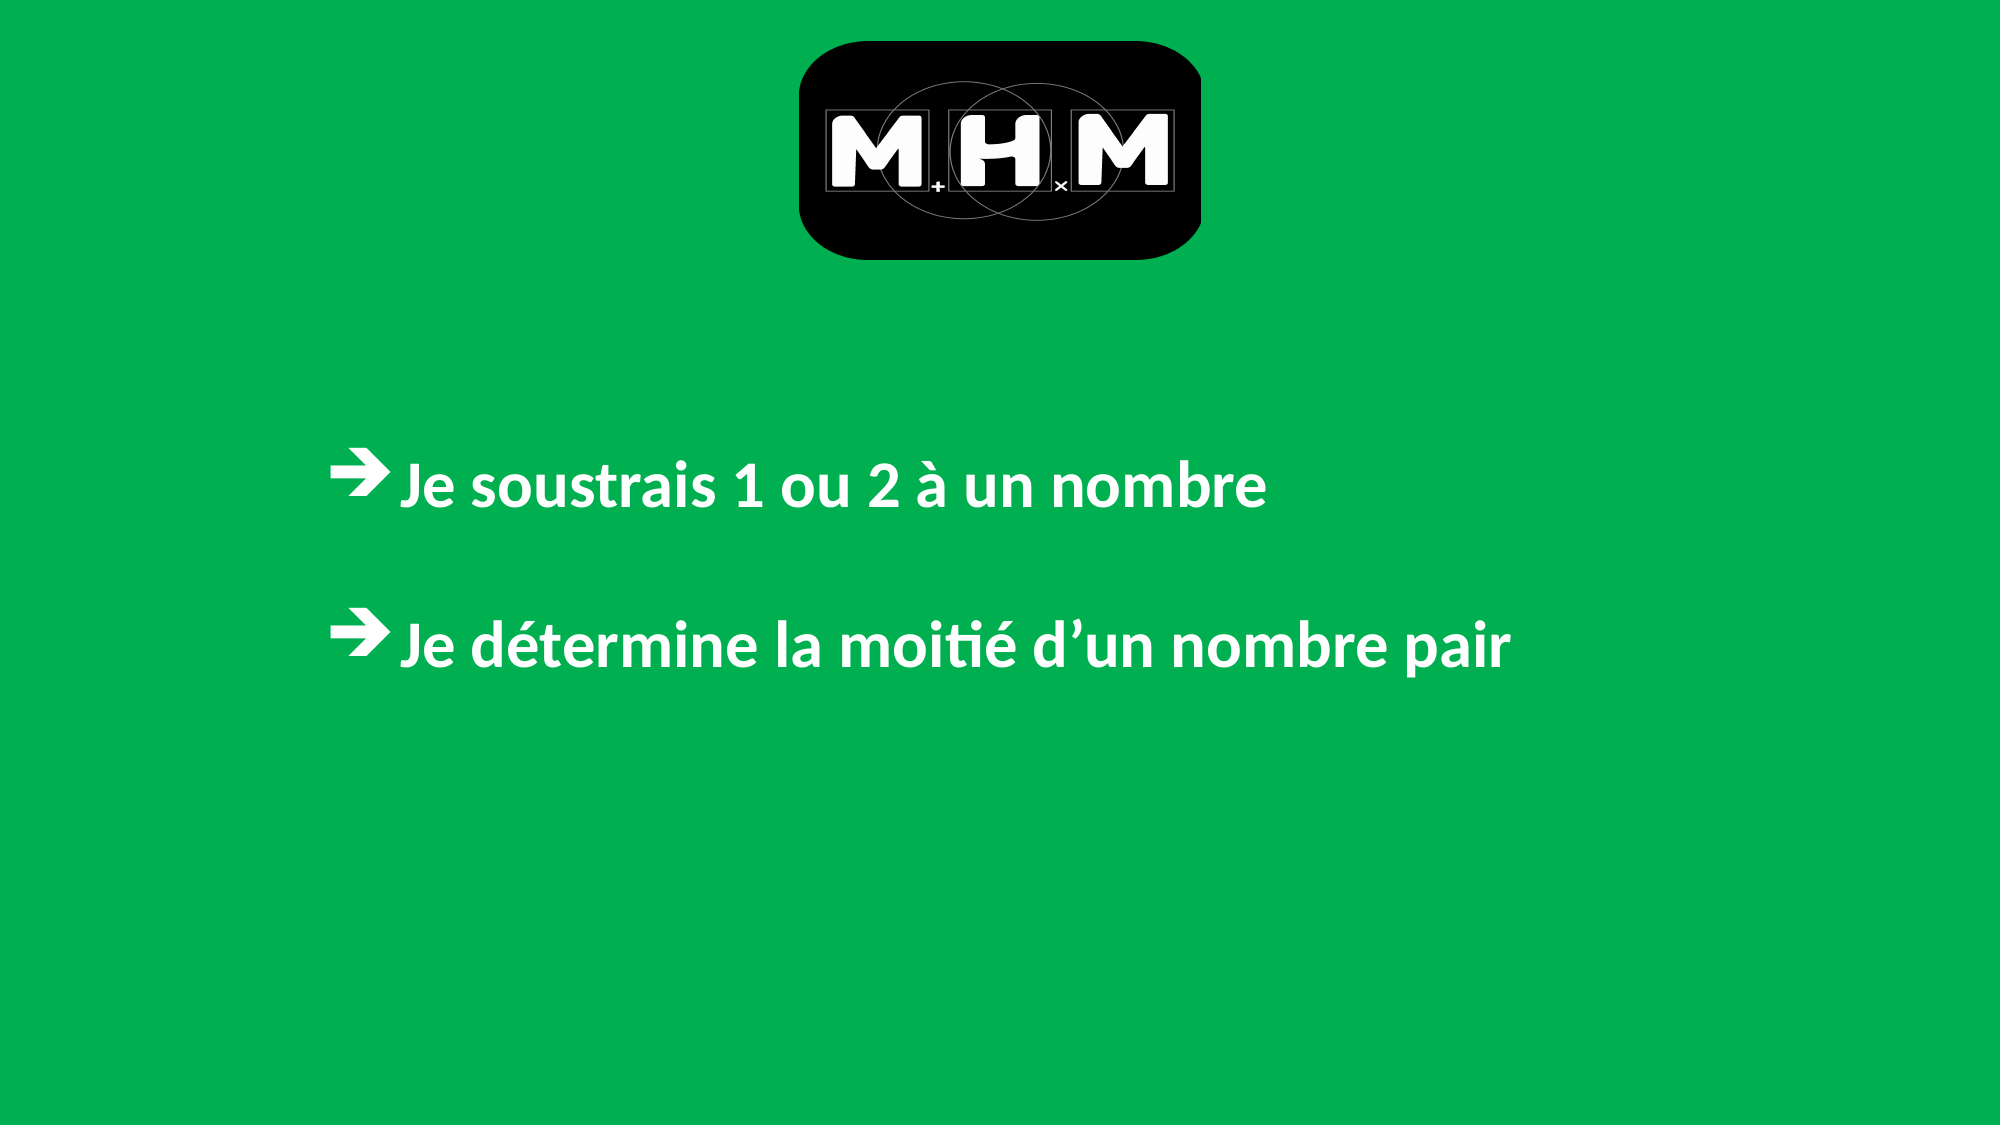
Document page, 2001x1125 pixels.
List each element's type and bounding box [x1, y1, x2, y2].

text_box [0, 0, 2000, 1125]
